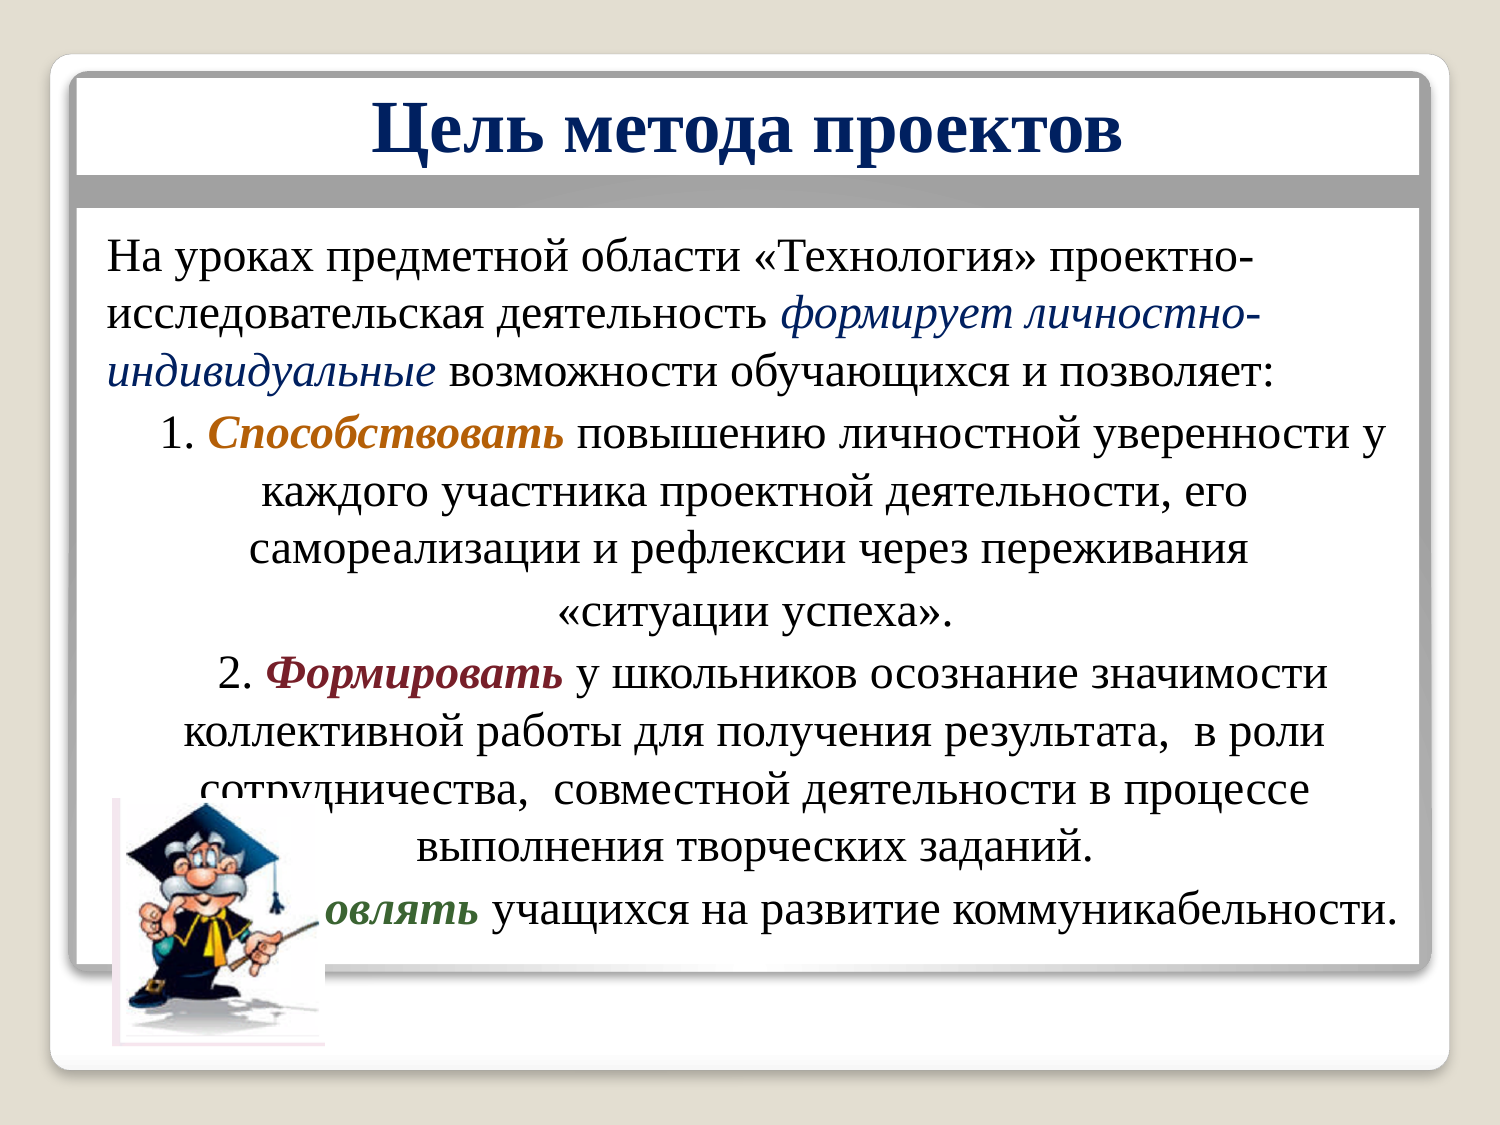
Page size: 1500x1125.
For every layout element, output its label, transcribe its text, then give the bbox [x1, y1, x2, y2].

list На уроках предметной области «Технология» проектно-исследовательская деятельность формирует личностно-индивидуальные возможности обучающихся и позволяет: 1. Способствовать повышению личностной уверенности у каждого участника проектной деятельности, его самореализации и рефлексии через переживания «ситуации успеха». 2. Формировать у школьников осознание значимости коллективной работы для получения результата, в роли сотрудничества, совместной деятельности в процессе выполнения творческих заданий. 3. Вдохновлять учащихся на развитие коммуникабельности. [76, 208, 1420, 965]
picture [111, 798, 325, 1047]
title Цель метода проектов [76, 78, 1420, 175]
